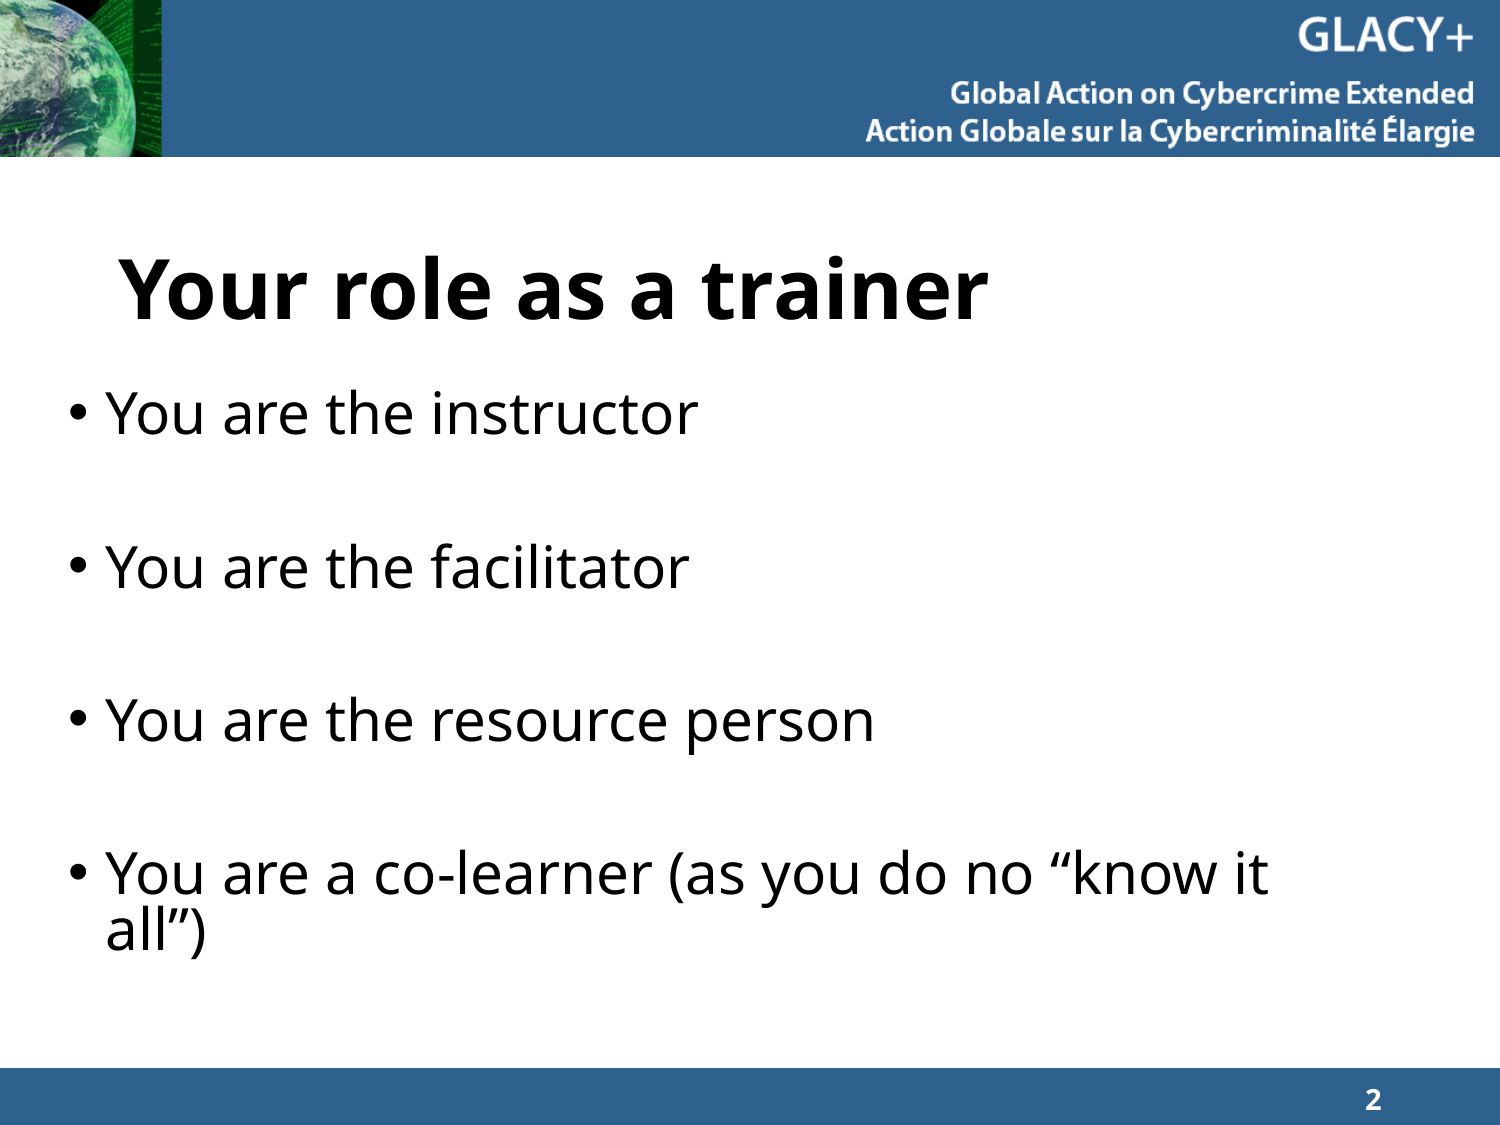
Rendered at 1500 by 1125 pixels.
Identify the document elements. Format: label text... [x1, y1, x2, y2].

slide_number 2 [1059, 1071, 1397, 1125]
picture [0, 0, 1500, 157]
list You are the instructor You are the facilitator You are the resource person You are a co-learner (as you do no “know it all”) [53, 382, 1404, 1125]
title Your role as a trainer [103, 197, 1397, 382]
